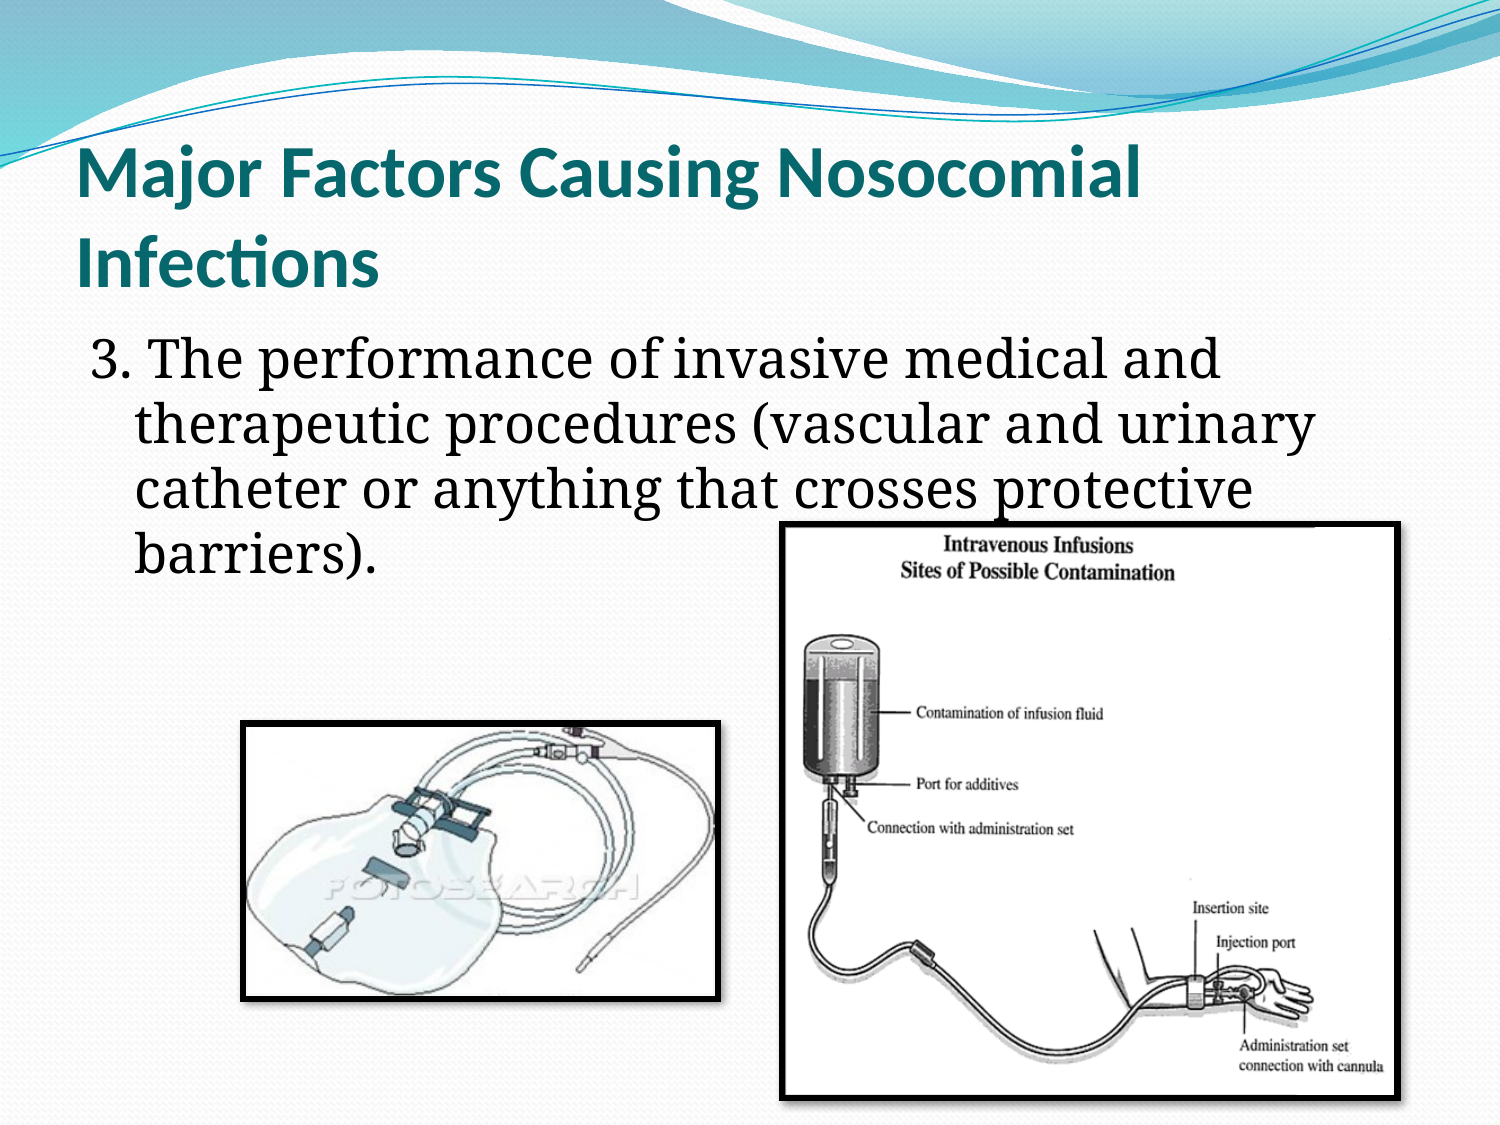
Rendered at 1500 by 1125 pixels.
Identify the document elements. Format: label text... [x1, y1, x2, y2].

list 3. The performance of invasive medical and therapeutic procedures (vascular and urinary catheter or anything that crosses protective barriers). [75, 317, 1425, 1038]
picture [245, 726, 716, 997]
picture [784, 527, 1395, 1096]
title Major Factors Causing Nosocomial Infections [75, 115, 1425, 303]
